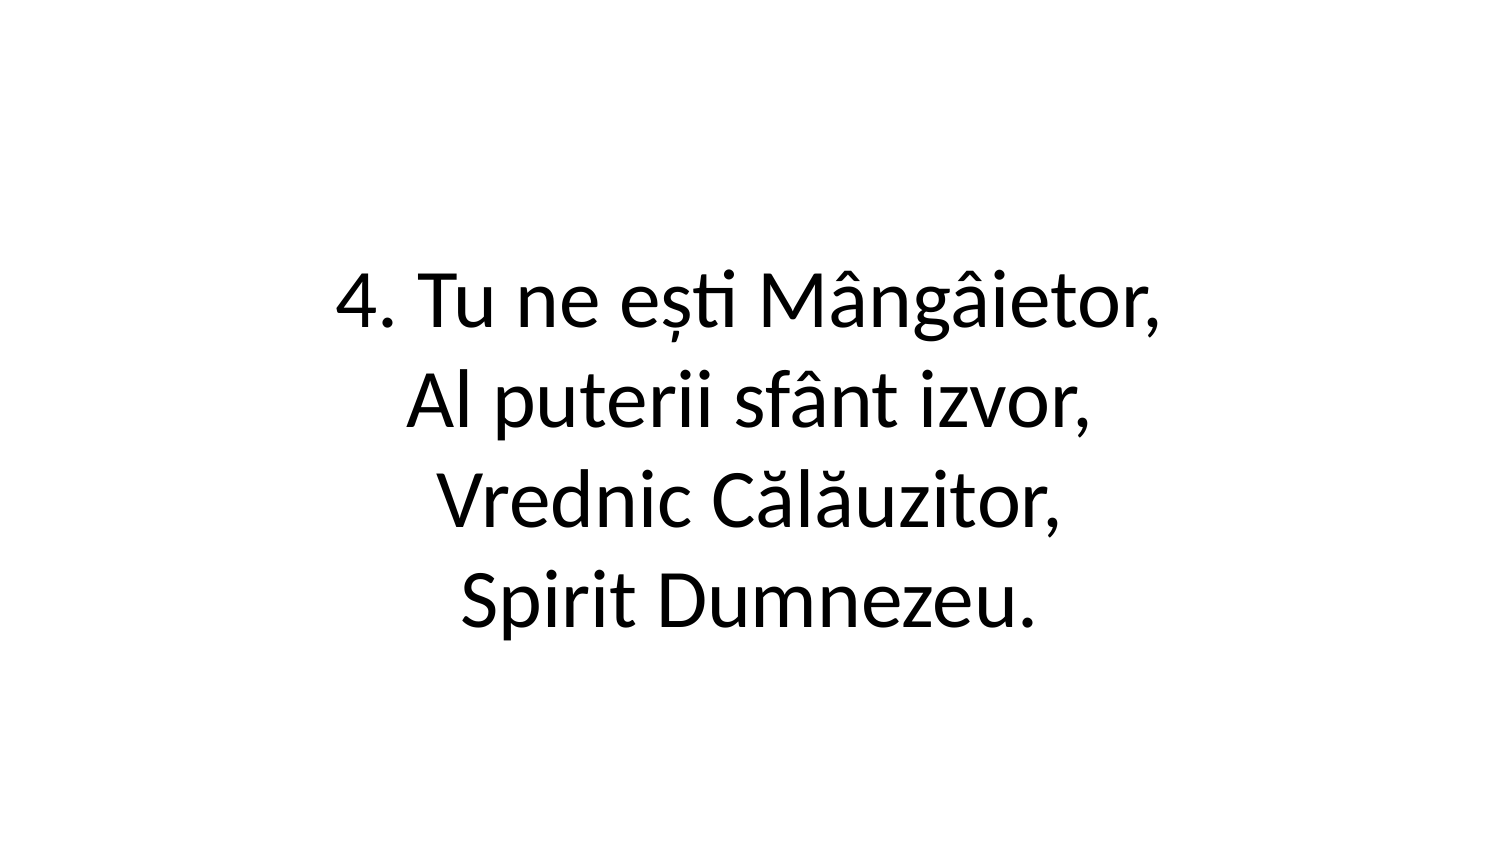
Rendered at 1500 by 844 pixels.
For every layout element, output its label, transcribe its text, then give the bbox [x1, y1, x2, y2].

text_box 4. Tu ne ești Mângâietor, Al puterii sfânt izvor, Vrednic Călăuzitor, Spirit Dumnezeu. [320, 192, 1180, 652]
